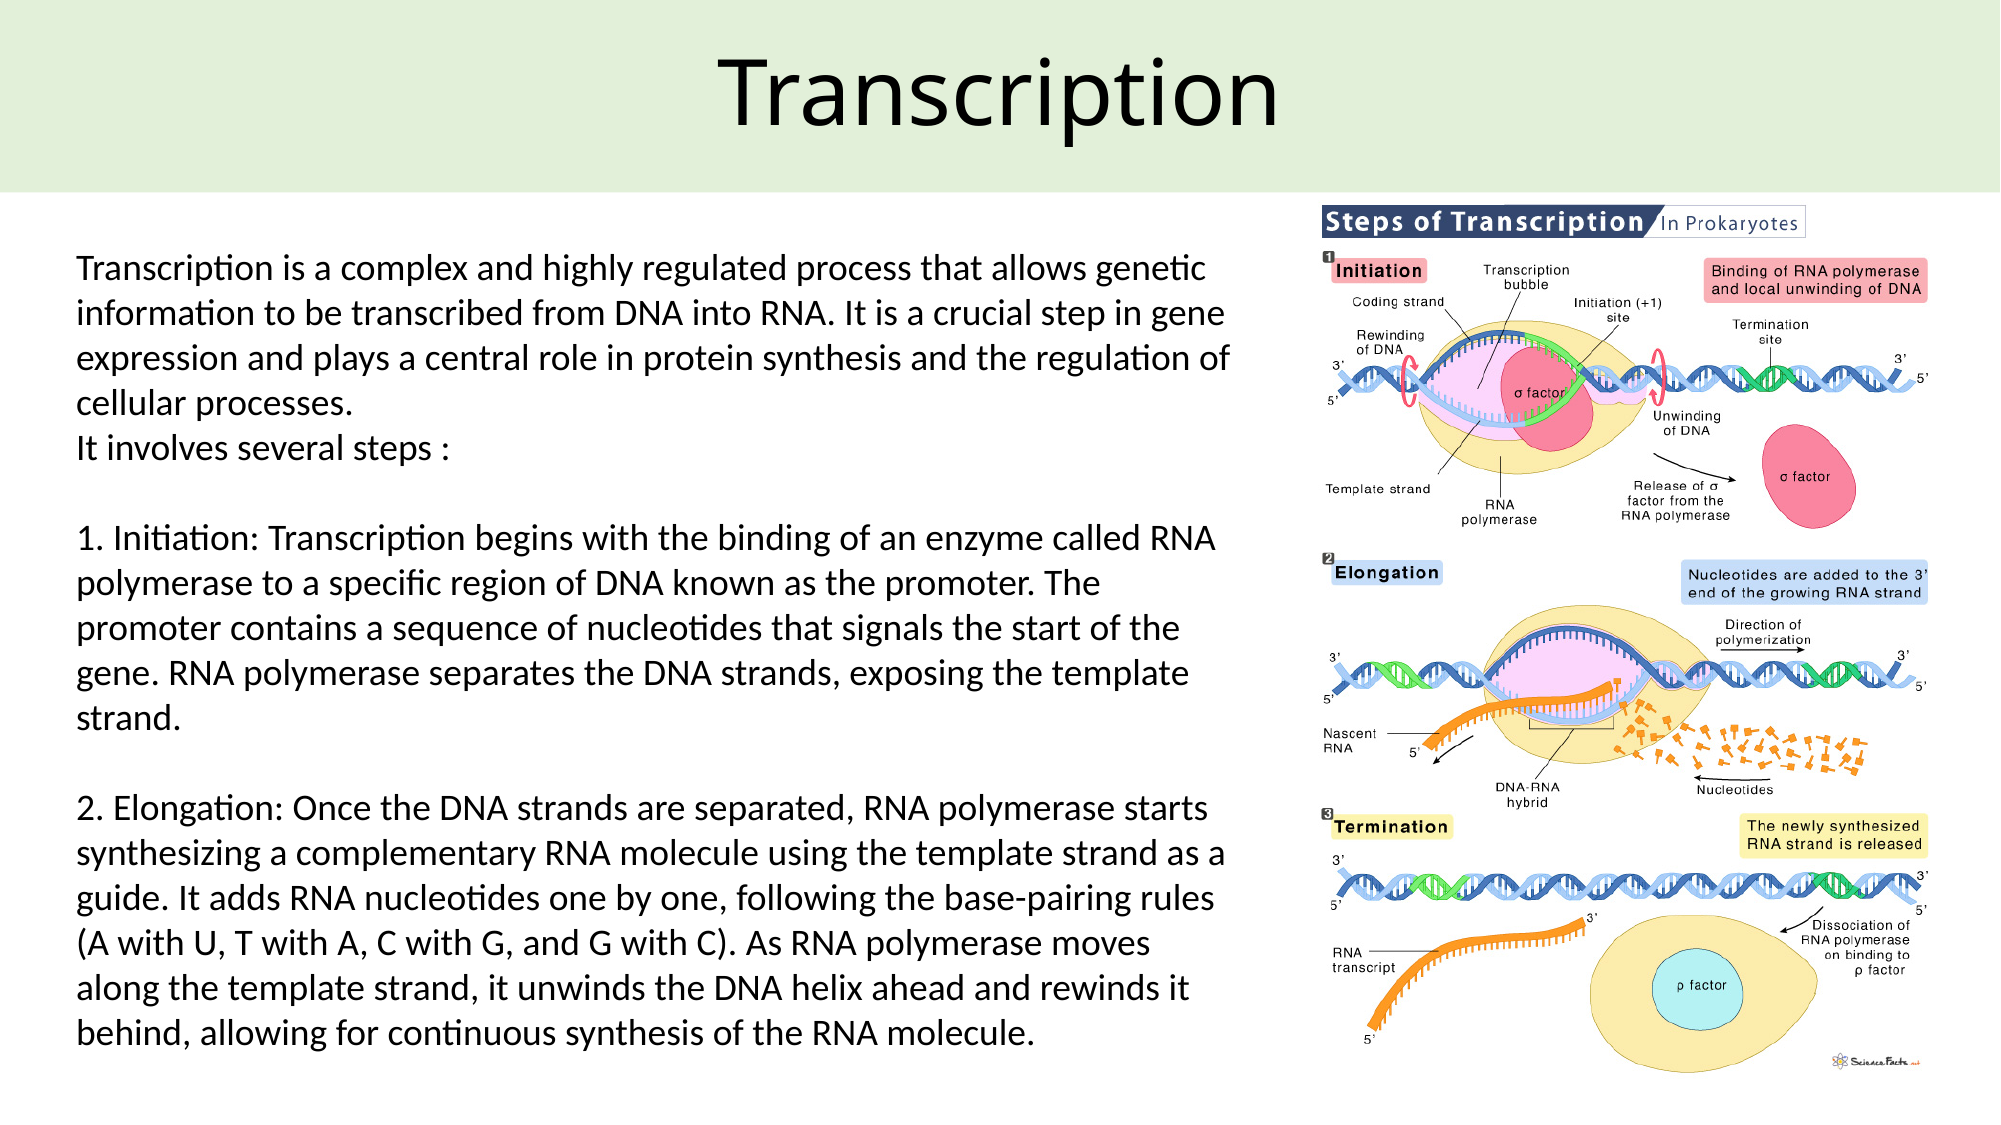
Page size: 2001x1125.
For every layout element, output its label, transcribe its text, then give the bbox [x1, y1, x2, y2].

text_box Transcription is a complex and highly regulated process that allows genetic information to be transcribed from DNA into RNA. It is a crucial step in gene expression and plays a central role in protein synthesis and the regulation of cellular processes. It involves several steps : 1. Initiation: Transcription begins with the binding of an enzyme called RNA polymerase to a specific region of DNA known as the promoter. The promoter contains a sequence of nucleotides that signals the start of the gene. RNA polymerase separates the DNA strands, exposing the template strand. 2. Elongation: Once the DNA strands are separated, RNA polymerase starts synthesizing a complementary RNA molecule using the template strand as a guide. It adds RNA nucleotides one by one, following the base-pairing rules (A with U, T with A, C with G, and G with C). As RNA polymerase moves along the template strand, it unwinds the DNA helix ahead and rewinds it behind, allowing for continuous synthesis of the RNA molecule. [61, 235, 1248, 1105]
text_box Transcription [0, 0, 2000, 193]
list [1310, 192, 1938, 1086]
